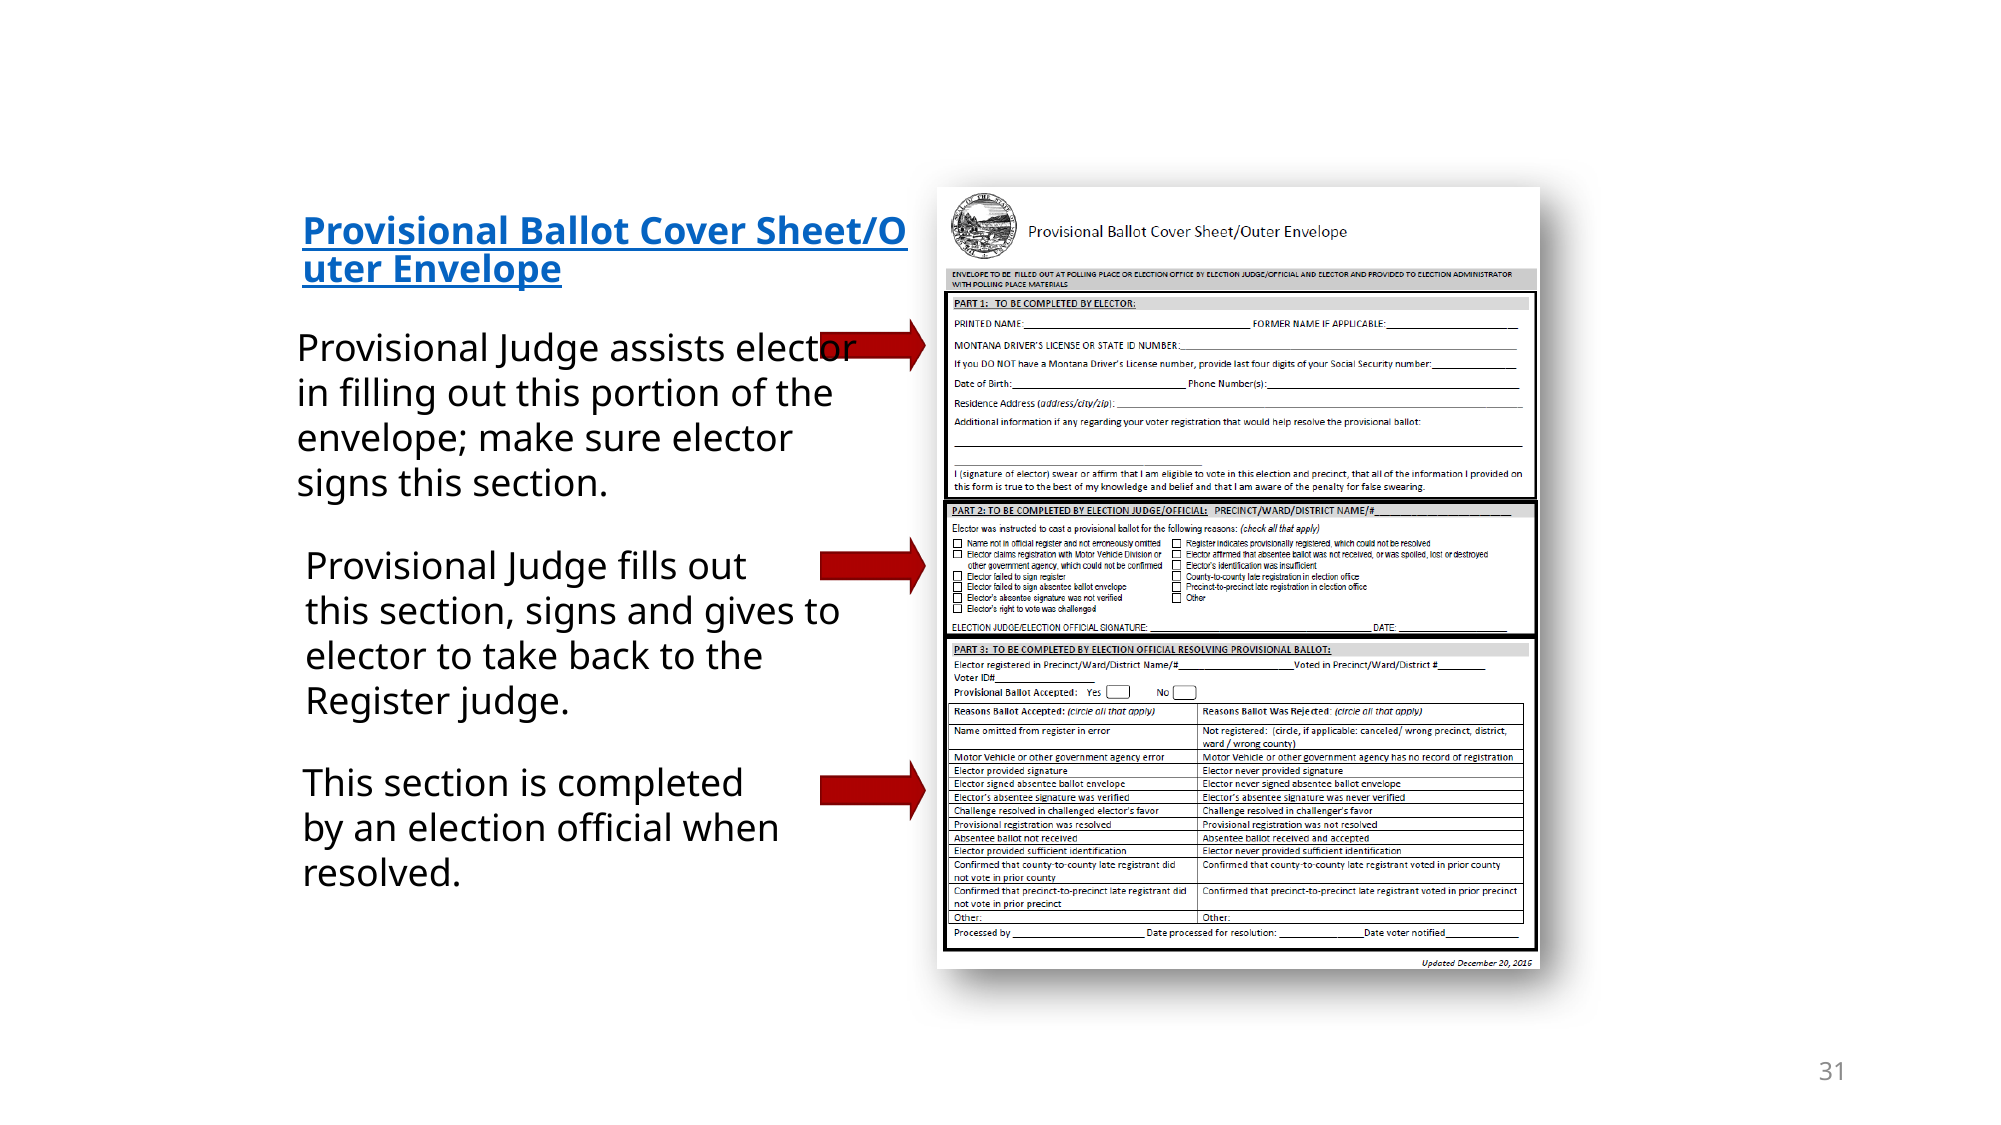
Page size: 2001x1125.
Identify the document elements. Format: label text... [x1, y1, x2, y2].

text_box This section is completed by an election official when resolved. [287, 751, 821, 902]
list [820, 318, 926, 372]
picture [820, 759, 926, 821]
picture [820, 536, 926, 595]
text_box Provisional Judge fills out this section, signs and gives to elector to take back to the Register judge. [290, 535, 899, 730]
text_box Provisional Judge assists elector in filling out this portion of the envelope; make sure elector signs this section. [281, 316, 885, 512]
picture [937, 187, 1540, 969]
text_box Provisional Ballot Cover Sheet/Outer Envelope [287, 199, 925, 266]
slide_number 31 [1412, 1042, 1863, 1103]
